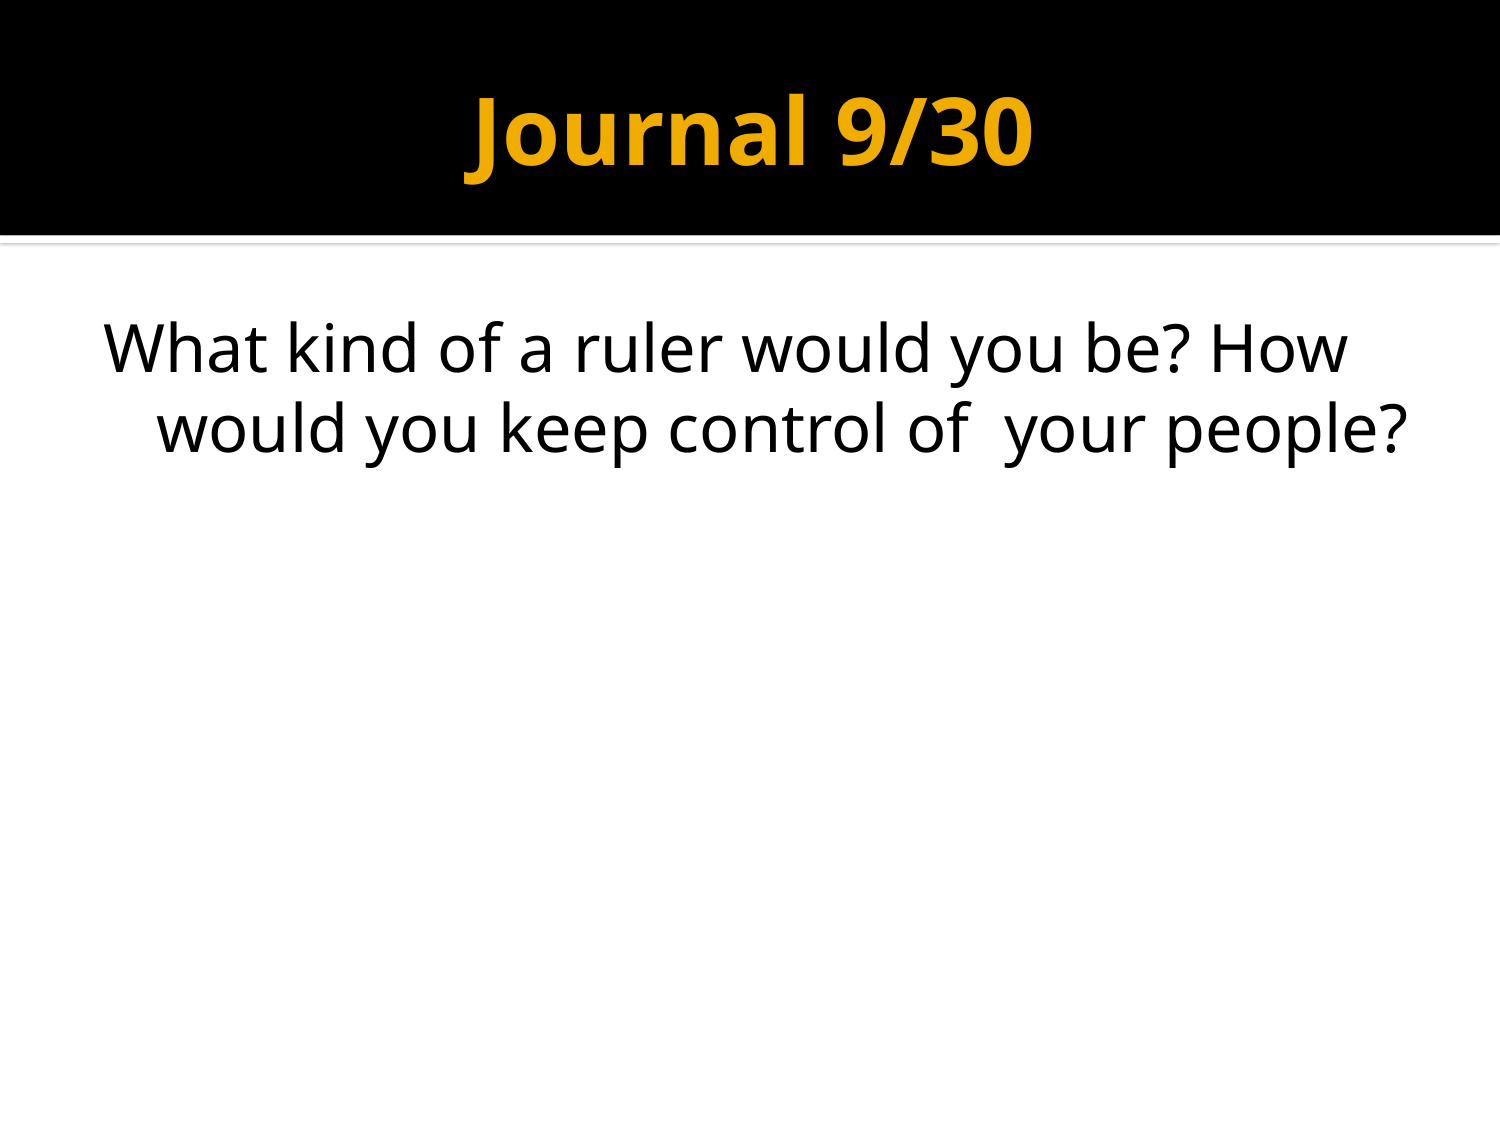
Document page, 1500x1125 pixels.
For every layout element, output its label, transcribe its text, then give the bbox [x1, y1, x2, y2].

list What kind of a ruler would you be? How would you keep control of your people? [75, 291, 1425, 1050]
title Journal 9/30 [75, 25, 1425, 231]
